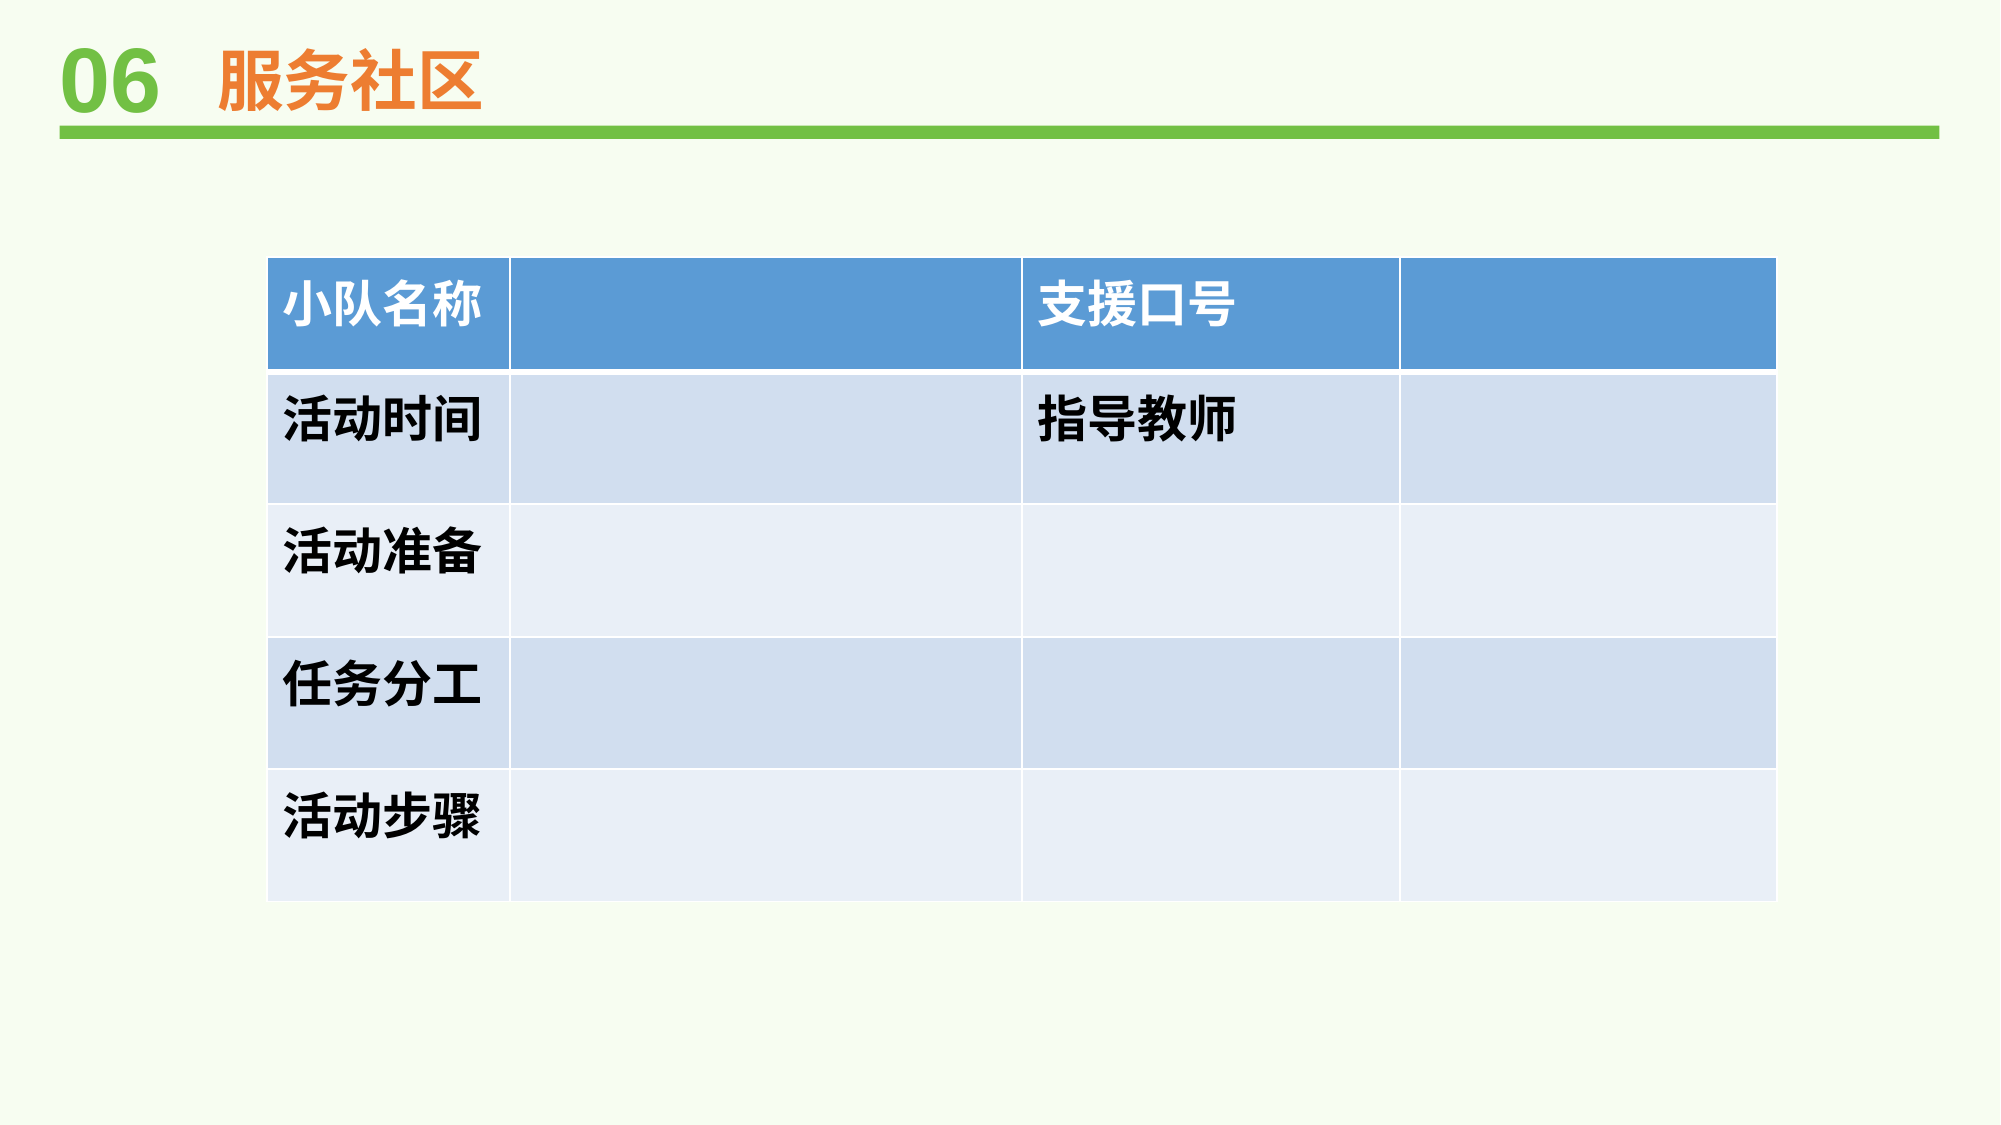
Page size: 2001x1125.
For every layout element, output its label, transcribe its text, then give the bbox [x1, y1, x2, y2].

table_cell [1401, 638, 1776, 768]
table_cell [1401, 505, 1776, 636]
table_cell [511, 505, 1021, 636]
text_box 06 [59, 24, 161, 128]
table_cell [511, 638, 1021, 768]
table_header [1401, 258, 1776, 369]
table_cell 活动准备 [268, 505, 509, 636]
table_header [511, 258, 1021, 369]
table_cell 活动步骤 [268, 770, 509, 901]
table_cell [1023, 638, 1399, 768]
table_cell [511, 375, 1021, 503]
table_cell 活动时间 [268, 375, 509, 503]
table_cell 任务分工 [268, 638, 509, 768]
table_cell [1401, 770, 1776, 901]
table_cell [1023, 505, 1399, 636]
table_cell [511, 770, 1021, 901]
table_header 小队名称 [268, 258, 509, 369]
table_header 支援口号 [1023, 258, 1399, 369]
text_box 服务社区 [202, 31, 871, 127]
table_cell 指导教师 [1023, 375, 1399, 503]
table_cell [1401, 375, 1776, 503]
text_box [59, 125, 1940, 140]
table_cell [1023, 770, 1399, 901]
